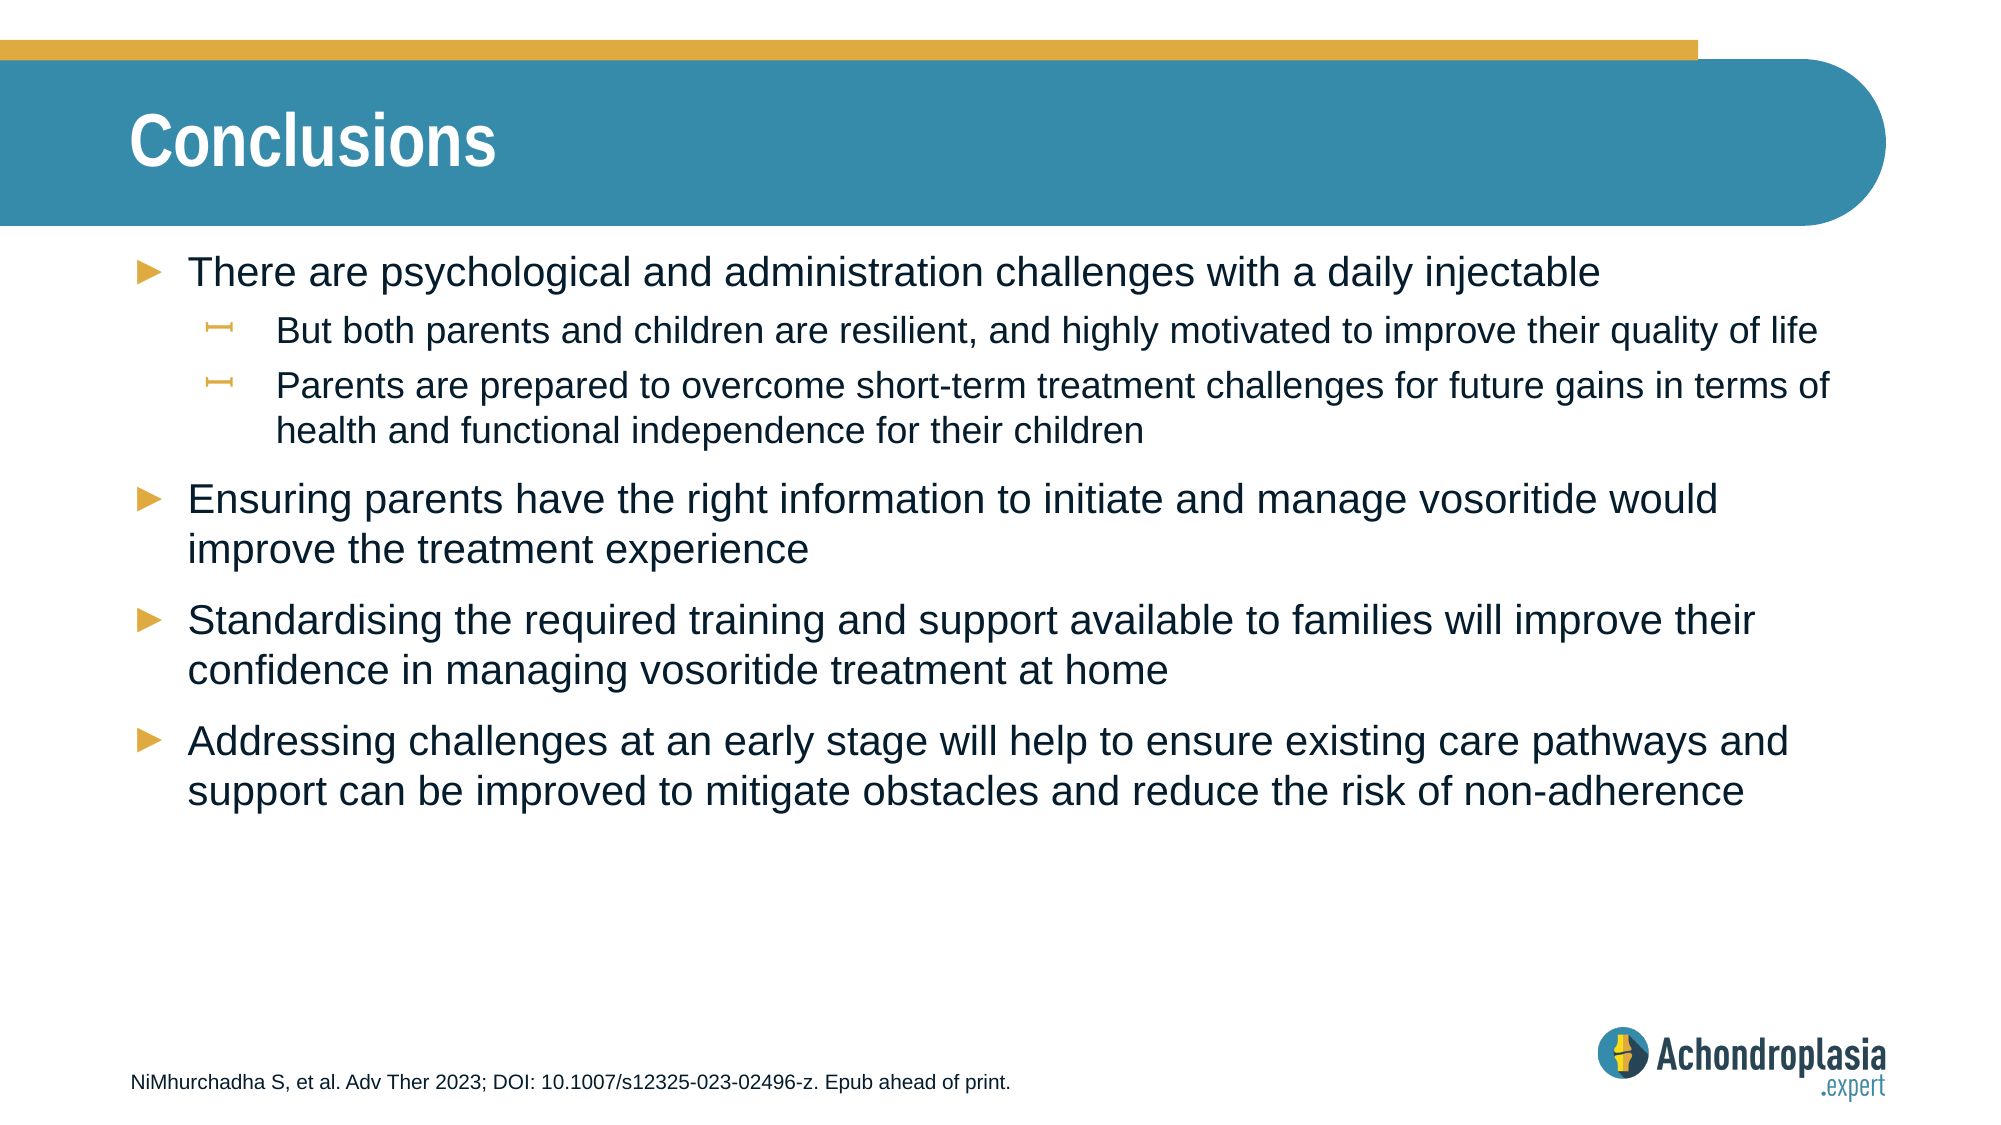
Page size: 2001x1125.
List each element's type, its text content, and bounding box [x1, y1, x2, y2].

title Conclusions [114, 59, 1886, 225]
footer NiMhurchadha S, et al. Adv Ther 2023; DOI: 10.1007/s12325-023-02496-z. Epub ahead of print. [115, 1005, 1598, 1102]
list There are psychological and administration challenges with a daily injectable But both parents and children are resilient, and highly motivated to improve their quality of life Parents are prepared to overcome short-term treatment challenges for future gains in terms of health and functional independence for their children Ensuring parents have the right information to initiate and manage vosoritide would improve the treatment experience Standardising the required training and support available to families will improve their confidence in managing vosoritide treatment at home Addressing challenges at an early stage will help to ensure existing care pathways and support can be improved to mitigate obstacles and reduce the risk of non-adherence [114, 237, 1886, 982]
picture [1598, 1027, 1886, 1102]
